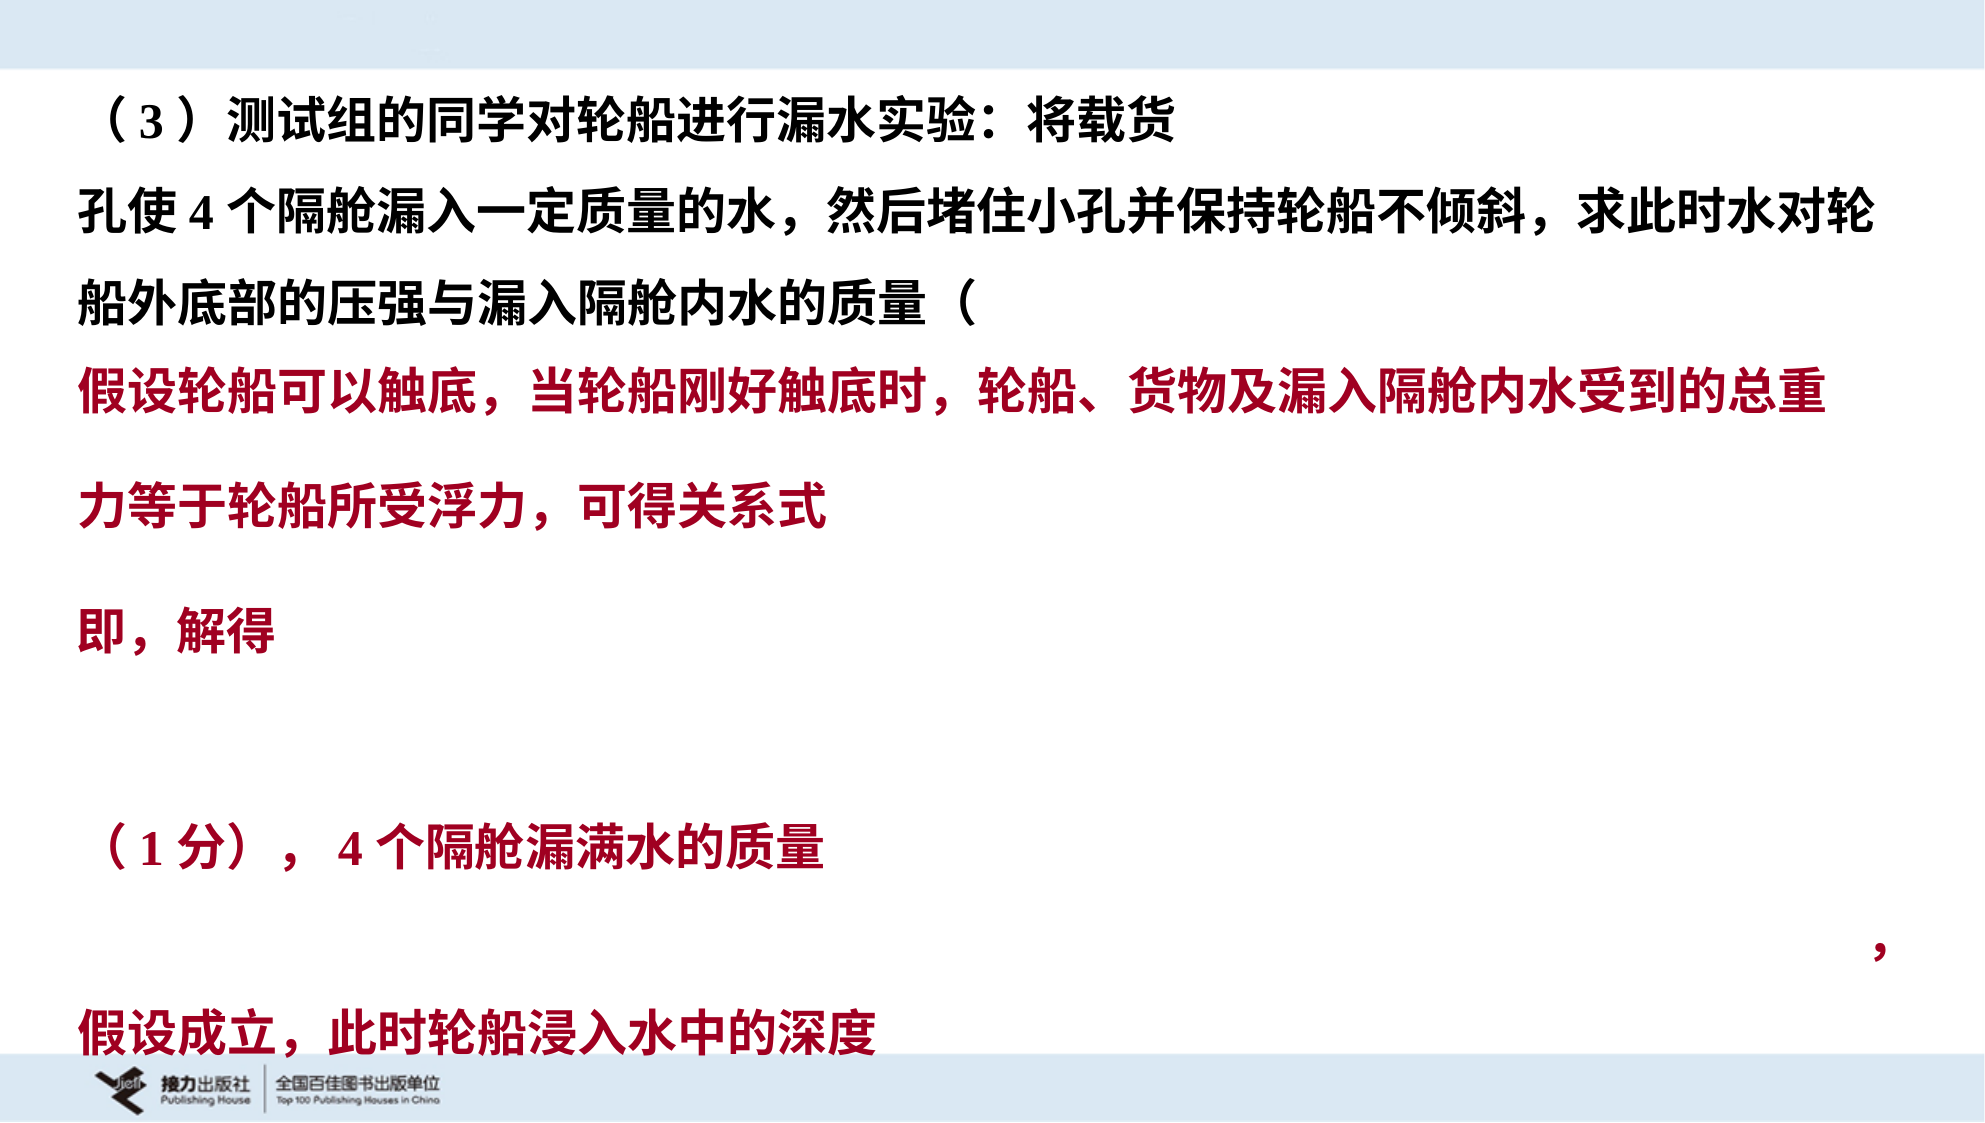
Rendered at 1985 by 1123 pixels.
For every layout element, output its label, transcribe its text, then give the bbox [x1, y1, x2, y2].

picture [0, 0, 1985, 1122]
text_box （1分），4个隔舱漏满水的质量 [77, 784, 1874, 876]
